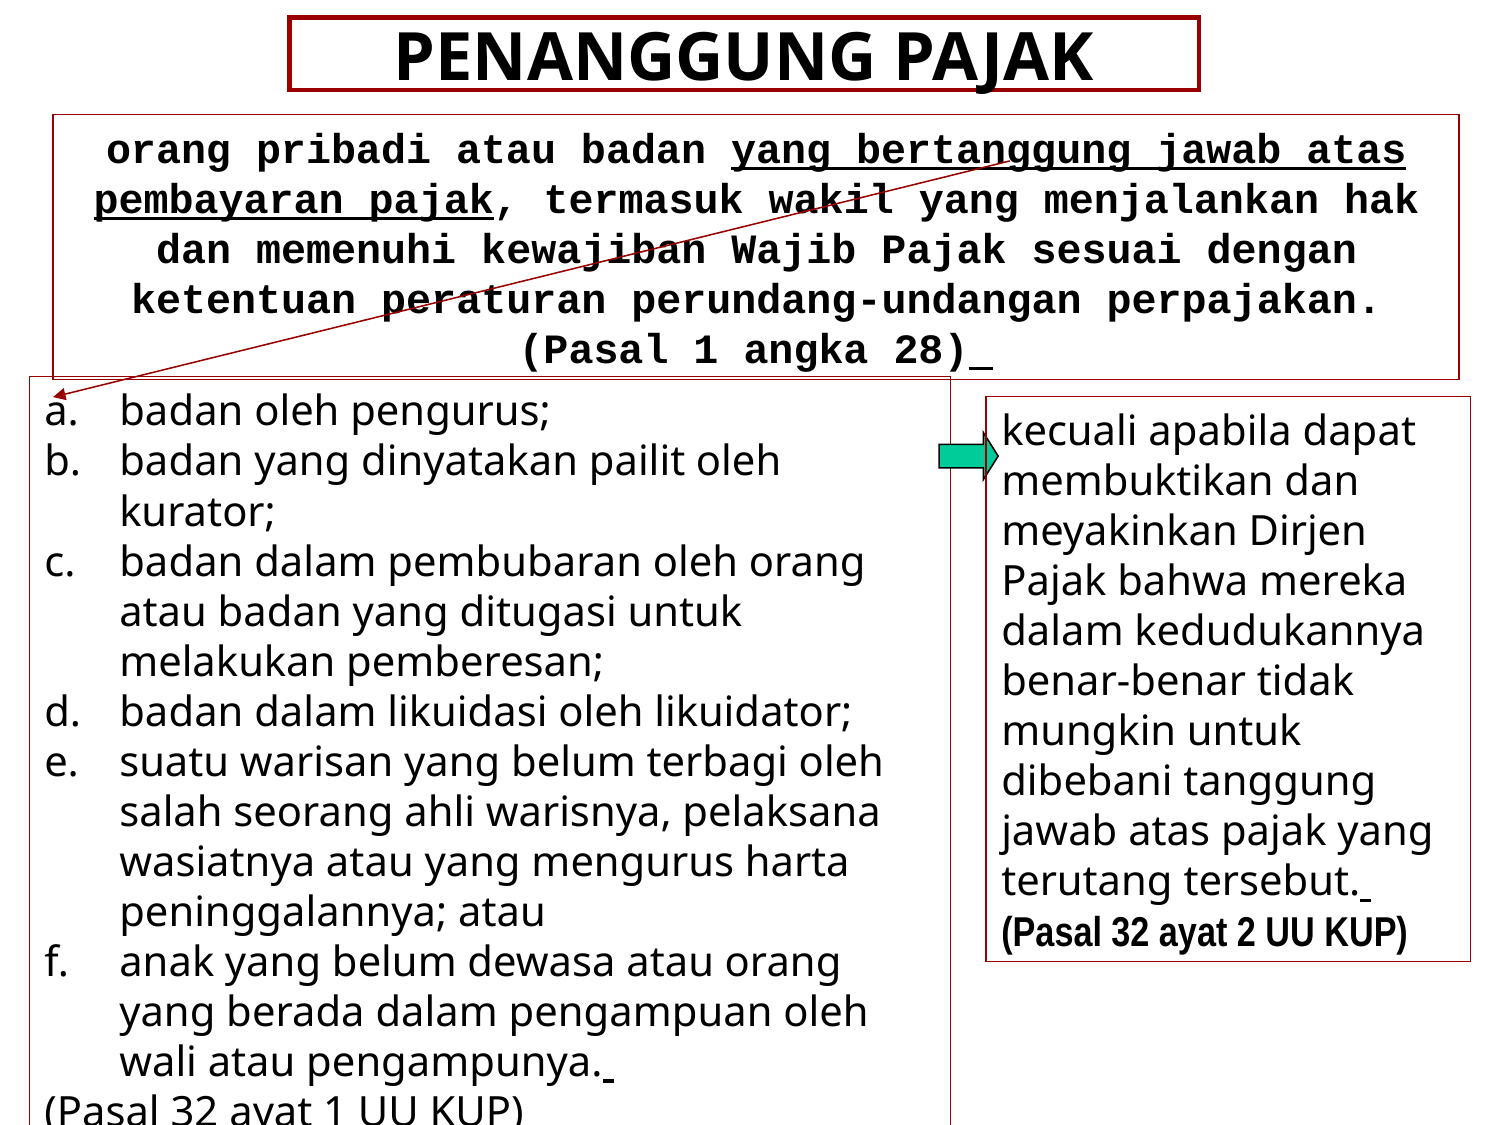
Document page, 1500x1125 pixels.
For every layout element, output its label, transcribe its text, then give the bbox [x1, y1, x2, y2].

text_box kecuali apabila dapat membuktikan dan meyakinkan Dirjen Pajak bahwa mereka dalam kedudukannya benar-benar tidak mungkin untuk dibebani tanggung jawab atas pajak yang terutang tersebut. (Pasal 32 ayat 2 UU KUP) [986, 396, 1471, 962]
title PENANGGUNG PAJAK [289, 17, 1200, 91]
text_box [939, 432, 986, 480]
text_box orang pribadi atau badan yang bertanggung jawab atas pembayaran pajak, termasuk wakil yang menjalankan hak dan memenuhi kewajiban Wajib Pajak sesuai dengan ketentuan peraturan perundang-undangan perpajakan. (Pasal 1 angka 28) [53, 114, 1459, 380]
text_box badan oleh pengurus; badan yang dinyatakan pailit oleh kurator; badan dalam pembubaran oleh orang atau badan yang ditugasi untuk melakukan pemberesan; badan dalam likuidasi oleh likuidator; suatu warisan yang belum terbagi oleh salah seorang ahli warisnya, pelaksana wasiatnya atau yang mengurus harta peninggalannya; atau anak yang belum dewasa atau orang yang berada dalam pengampuan oleh wali atau pengampunya. (Pasal 32 ayat 1 UU KUP) [29, 376, 951, 1125]
